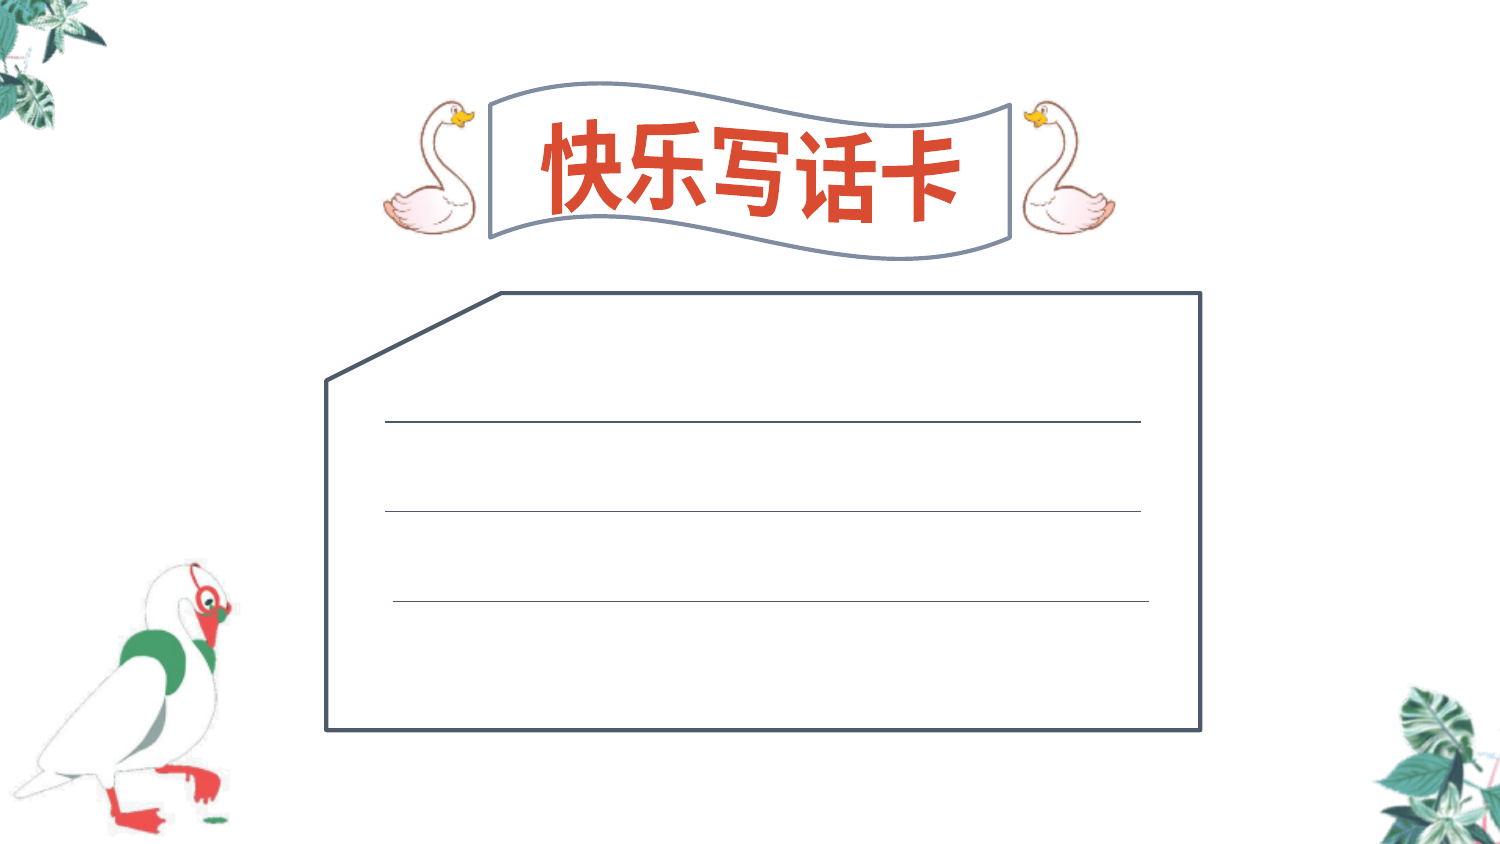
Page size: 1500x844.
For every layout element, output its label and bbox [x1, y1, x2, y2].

picture [371, 98, 517, 244]
picture [0, 515, 299, 844]
picture [1294, 595, 1500, 844]
text_box [324, 291, 1203, 733]
text_box [504, 81, 981, 261]
picture [982, 98, 1128, 244]
picture [0, 0, 148, 167]
